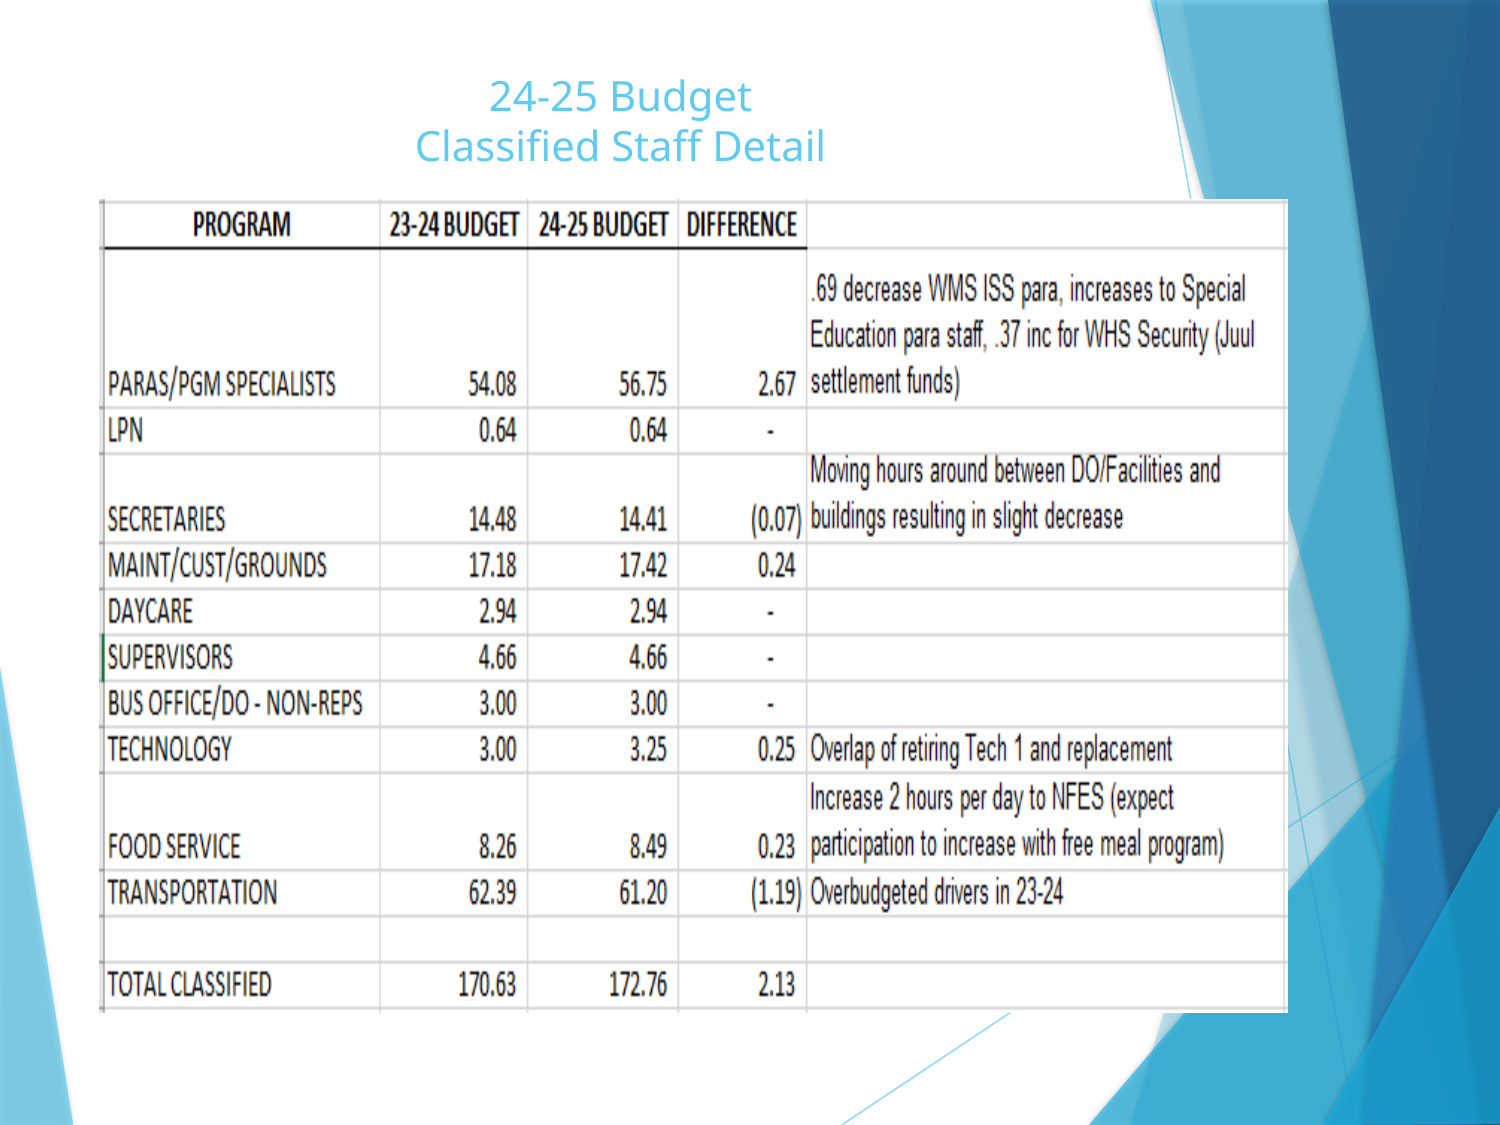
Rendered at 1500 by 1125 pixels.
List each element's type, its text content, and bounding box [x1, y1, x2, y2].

title 24-25 Budget Classified Staff Detail [99, 62, 1142, 163]
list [99, 199, 1288, 1013]
